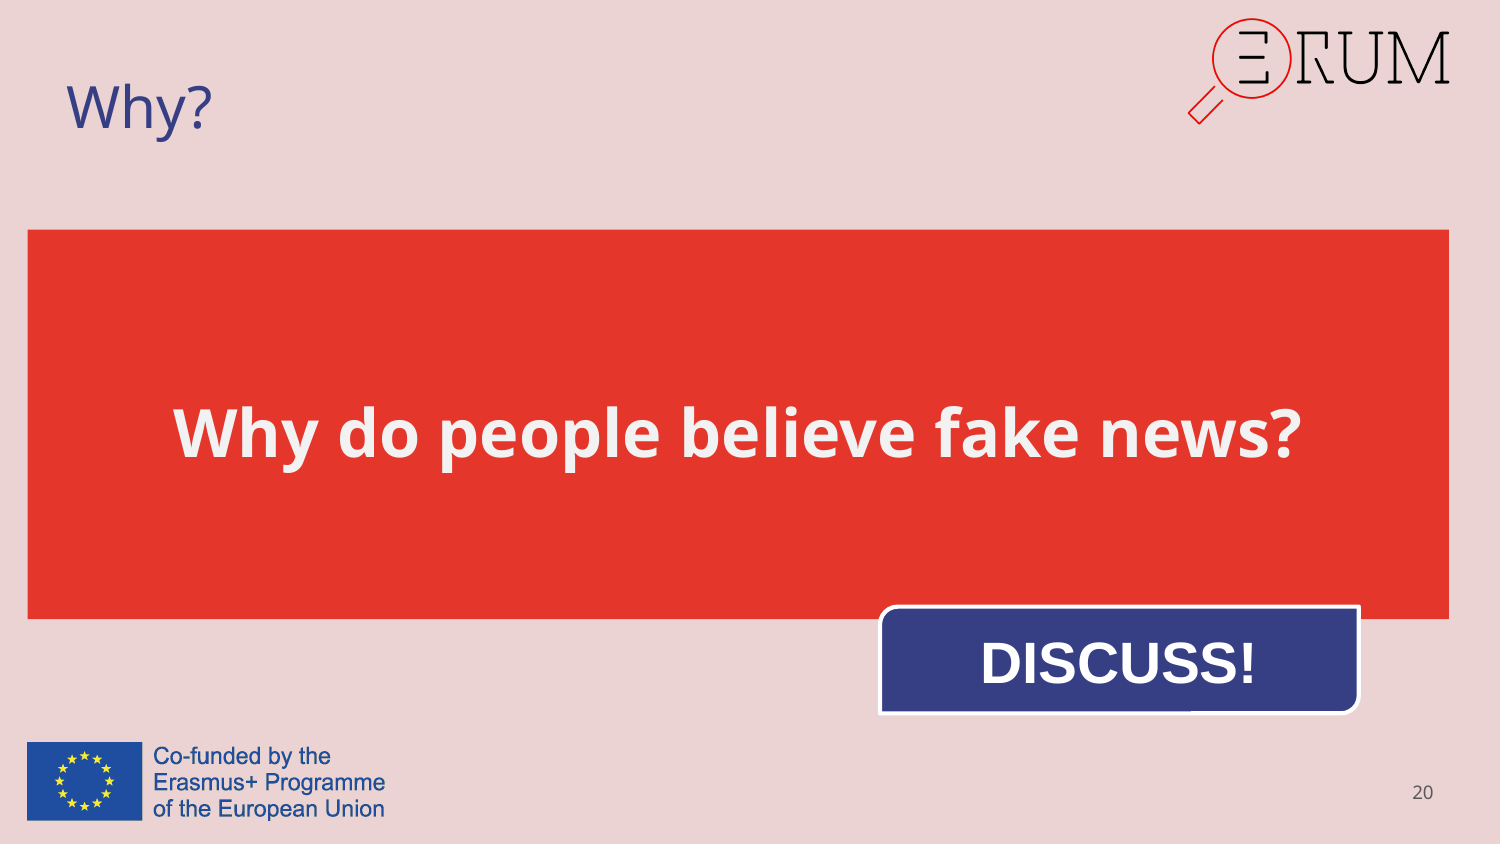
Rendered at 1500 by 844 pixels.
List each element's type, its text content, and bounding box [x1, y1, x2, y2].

slide_number 20 [1358, 761, 1449, 826]
text_box Why do people believe fake news? [27, 229, 1449, 620]
title Why? [51, 55, 1168, 150]
text_box DISCUSS! [879, 606, 1359, 714]
picture [27, 742, 385, 821]
picture [1136, 0, 1500, 137]
